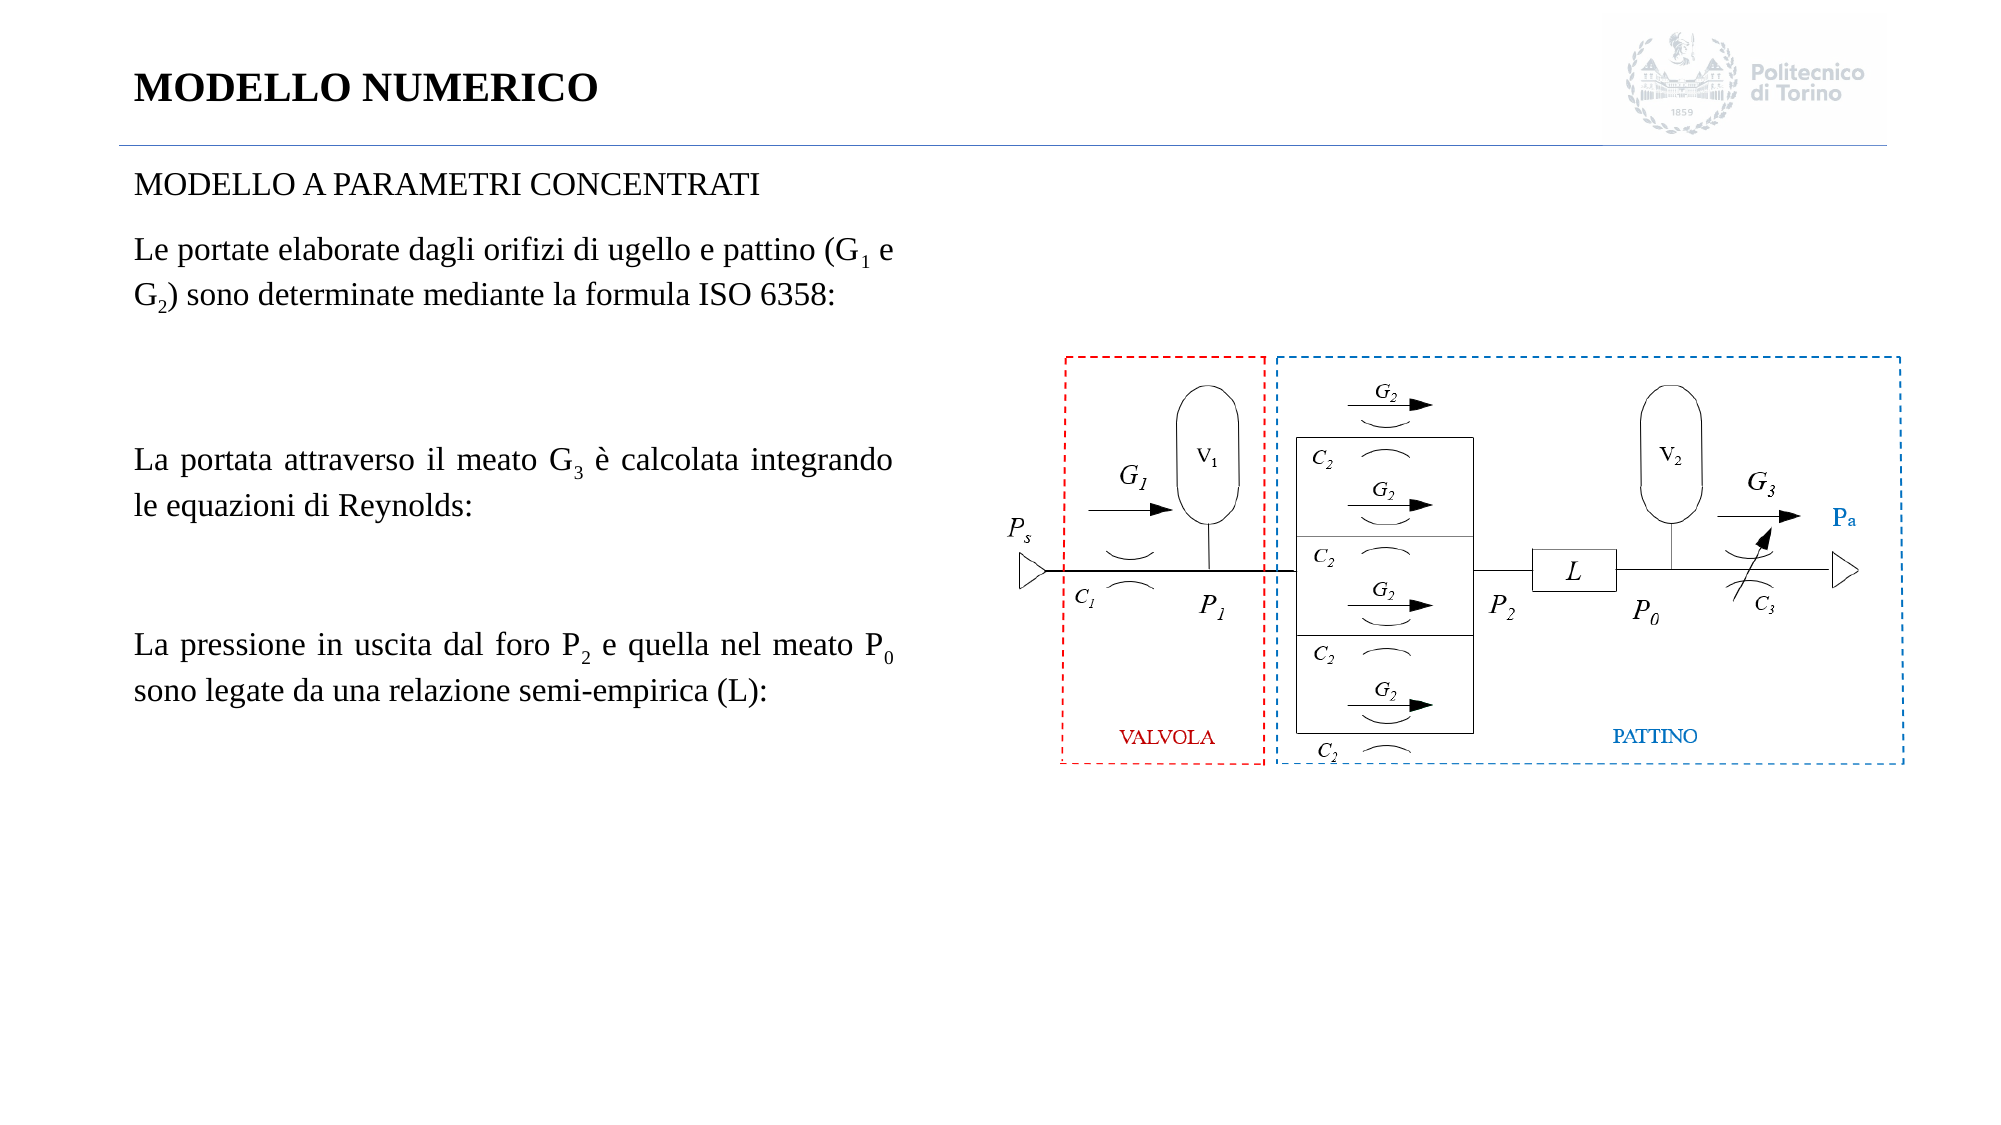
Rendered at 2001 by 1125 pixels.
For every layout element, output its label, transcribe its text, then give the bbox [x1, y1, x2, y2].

text_box Modello a parametri concentrati [119, 154, 788, 210]
picture [999, 348, 1908, 776]
text_box MODELLO NUMERICO [119, 52, 808, 117]
picture [1602, 13, 1887, 146]
